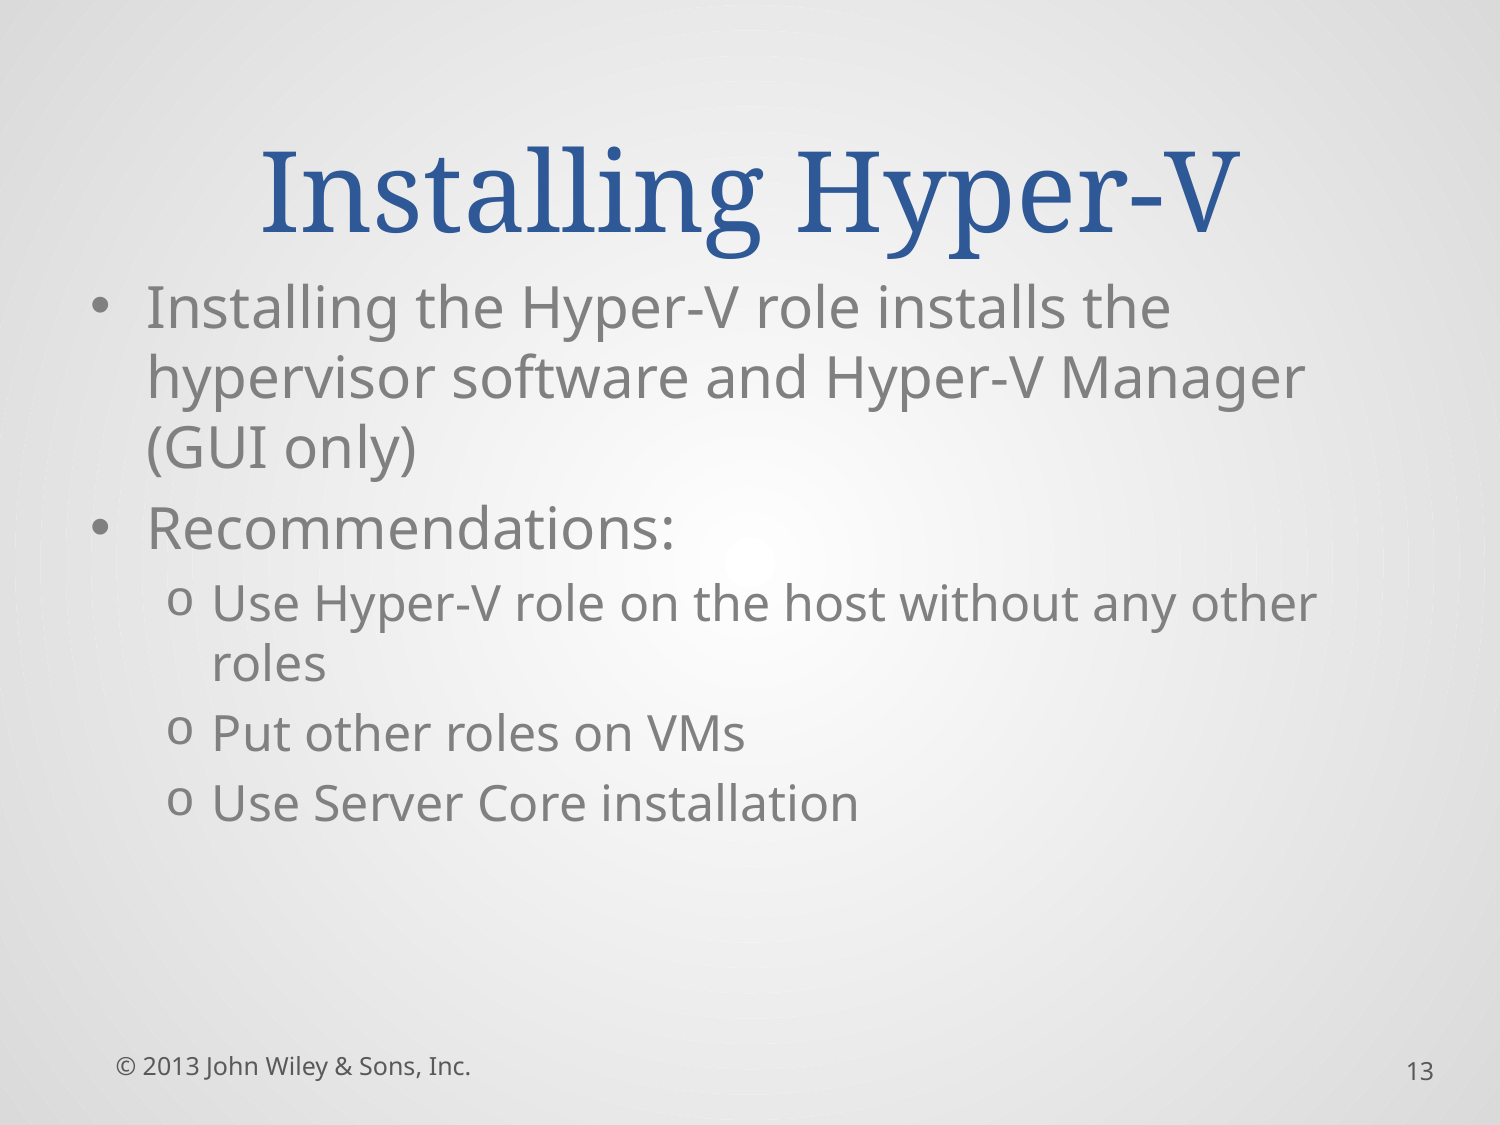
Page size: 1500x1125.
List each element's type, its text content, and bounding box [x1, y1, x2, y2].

title Installing Hyper-V [75, 0, 1425, 262]
list Installing the Hyper-V role installs the hypervisor software and Hyper-V Manager (GUI only) Recommendations: Use Hyper-V role on the host without any other roles Put other roles on VMs Use Server Core installation [75, 262, 1425, 1005]
footer © 2013 John Wiley & Sons, Inc. [108, 1037, 576, 1098]
slide_number 13 [1401, 1042, 1494, 1103]
